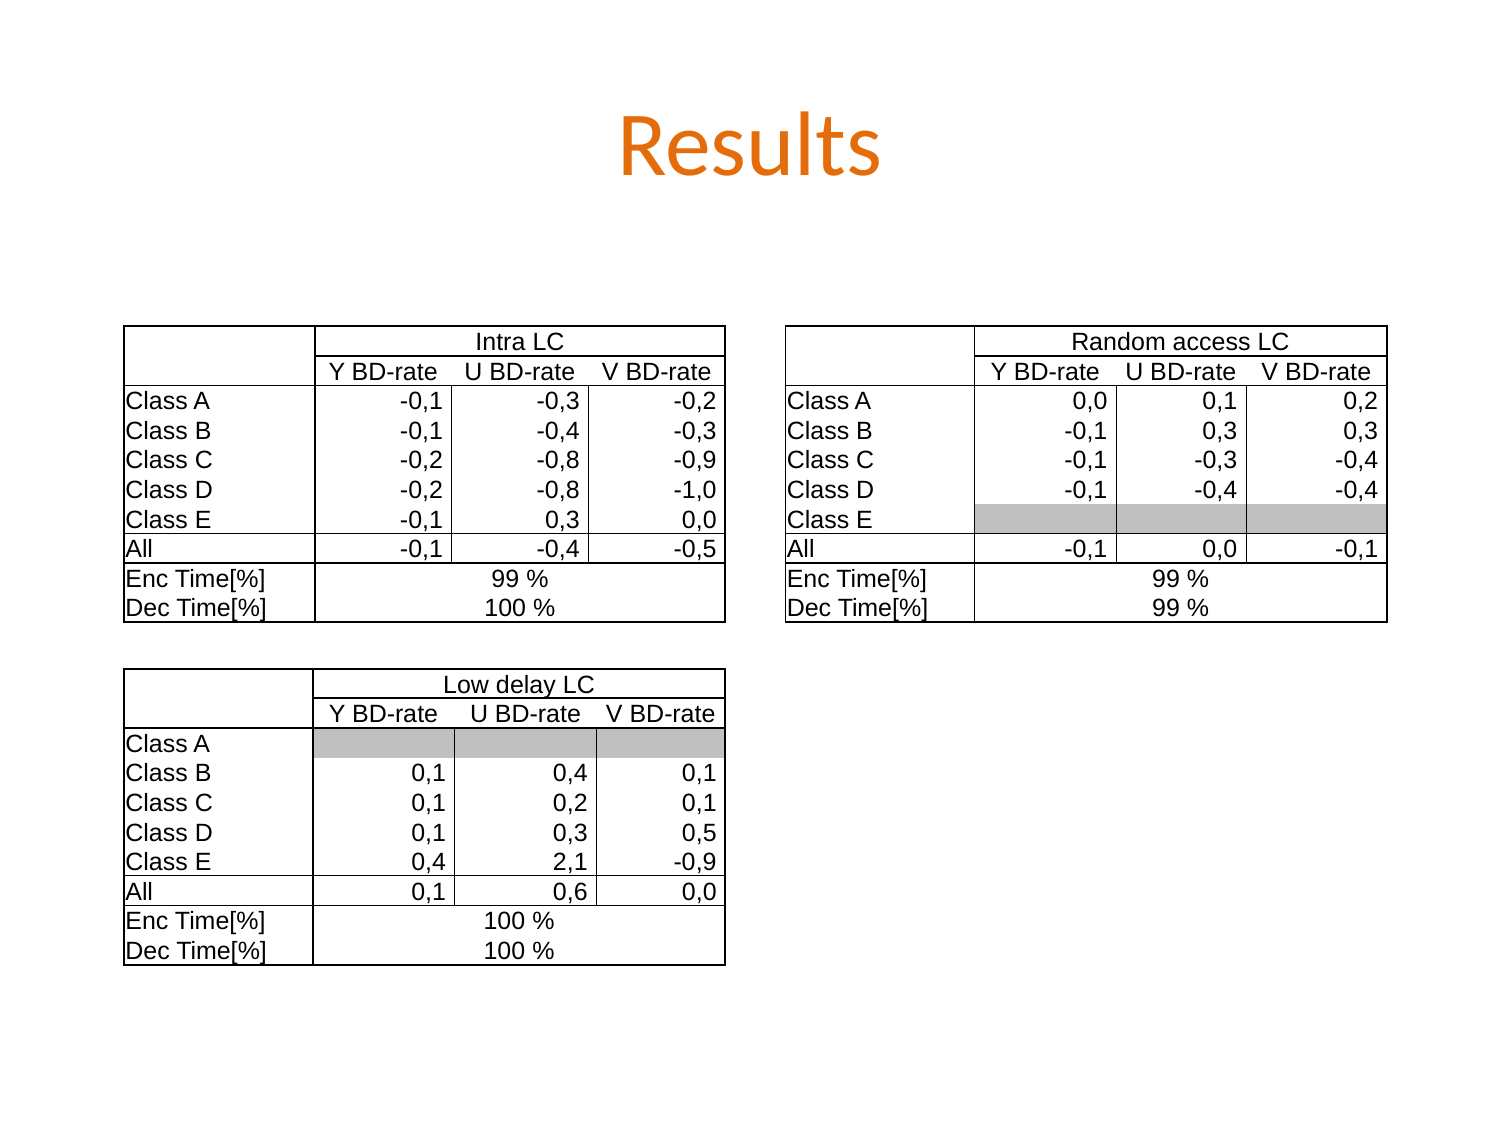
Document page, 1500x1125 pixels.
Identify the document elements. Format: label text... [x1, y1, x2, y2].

table_header [786, 327, 974, 385]
table_cell -0,1 [975, 415, 1116, 445]
table_cell Class C [786, 445, 974, 474]
table_cell -0,1 [316, 534, 451, 562]
table_cell V BD-rate [596, 699, 724, 727]
table_cell 100 % [314, 906, 724, 935]
table_cell -0,9 [589, 445, 724, 474]
table_cell 0,1 [597, 787, 724, 817]
table_cell -0,1 [316, 415, 451, 445]
table_cell Dec Time[%] [786, 593, 974, 621]
table_cell -0,1 [975, 474, 1116, 504]
table_cell 0,3 [1247, 415, 1386, 445]
table_cell -0,1 [316, 386, 451, 415]
table_cell V BD-rate [1246, 357, 1386, 385]
table_cell [1247, 504, 1386, 533]
table_cell -0,1 [975, 534, 1116, 562]
table_cell 99 % [316, 564, 724, 593]
table_cell -1,0 [589, 474, 724, 504]
table_cell 0,0 [597, 876, 724, 905]
table_cell 2,1 [455, 846, 596, 875]
table_cell [455, 729, 596, 758]
table_cell 0,1 [314, 817, 454, 846]
table_cell 0,3 [455, 817, 596, 846]
table_cell 0,1 [314, 876, 454, 905]
table_cell 0,3 [452, 504, 588, 533]
table_cell Enc Time[%] [125, 564, 314, 593]
table_cell Enc Time[%] [786, 564, 974, 593]
table_cell 0,0 [589, 504, 724, 533]
table_cell Class E [125, 846, 312, 875]
table_cell 0,1 [314, 758, 454, 787]
table_cell Dec Time[%] [125, 935, 312, 964]
table_cell Y BD-rate [975, 357, 1116, 385]
table_cell 0,4 [314, 846, 454, 875]
table_cell [314, 729, 454, 758]
table_cell Class D [125, 817, 312, 846]
table_cell Class A [125, 729, 312, 758]
table_cell Class A [125, 386, 314, 415]
table_cell Class D [125, 474, 314, 504]
table_cell 0,4 [455, 758, 596, 787]
table_cell 100 % [316, 593, 724, 621]
table_header [125, 670, 312, 698]
table_cell Class B [786, 415, 974, 445]
table_cell Class C [125, 787, 312, 817]
table_cell Y BD-rate [316, 357, 452, 385]
table_cell -0,1 [1247, 534, 1386, 562]
table_cell -0,3 [452, 386, 588, 415]
table_cell Enc Time[%] [125, 906, 312, 935]
table_cell 0,0 [975, 386, 1116, 415]
table_cell V BD-rate [588, 357, 724, 385]
table_cell -0,4 [452, 415, 588, 445]
table_cell All [786, 534, 974, 562]
table_cell -0,4 [1247, 474, 1386, 504]
table_cell 0,2 [1247, 386, 1386, 415]
table_cell [975, 504, 1116, 533]
table_cell [125, 698, 312, 727]
table_cell -0,1 [975, 445, 1116, 474]
table_cell U BD-rate [1116, 357, 1246, 385]
table_cell 99 % [975, 593, 1386, 621]
table_cell 0,6 [455, 876, 596, 905]
table_cell -0,2 [316, 474, 451, 504]
table_cell All [125, 876, 312, 905]
table_cell -0,4 [452, 534, 588, 562]
table_cell -0,9 [597, 846, 724, 875]
table_cell 0,1 [1117, 386, 1246, 415]
table_cell Y BD-rate [314, 699, 455, 727]
table_cell Class D [786, 474, 974, 504]
table_cell 0,0 [1117, 534, 1246, 562]
table_cell Class E [786, 504, 974, 533]
table_cell [597, 729, 724, 758]
table_cell -0,8 [452, 445, 588, 474]
table_cell -0,4 [1117, 474, 1246, 504]
table_cell Dec Time[%] [125, 593, 314, 621]
table_header [125, 327, 314, 385]
table_cell -0,2 [316, 445, 451, 474]
table_cell 0,2 [455, 787, 596, 817]
table_cell Class B [125, 758, 312, 787]
table_cell -0,2 [589, 386, 724, 415]
title Results [75, 45, 1425, 233]
table_cell 100 % [314, 935, 724, 964]
table_cell -0,8 [452, 474, 588, 504]
table_cell U BD-rate [452, 357, 588, 385]
table_cell -0,3 [1117, 445, 1246, 474]
table_cell 99 % [975, 564, 1386, 593]
table_cell Class A [786, 386, 974, 415]
table_cell U BD-rate [455, 699, 596, 727]
table_cell Class B [125, 415, 314, 445]
table_cell -0,1 [316, 504, 451, 533]
table_cell Class E [125, 504, 314, 533]
table_cell -0,4 [1247, 445, 1386, 474]
table_cell 0,1 [597, 758, 724, 787]
table_cell All [125, 534, 314, 562]
table_cell 0,5 [597, 817, 724, 846]
table_cell 0,1 [314, 787, 454, 817]
table_cell -0,3 [589, 415, 724, 445]
table_header Low delay LC [314, 670, 724, 697]
table_cell [1117, 504, 1246, 533]
table_header Random access LC [975, 327, 1386, 355]
table_cell Class C [125, 445, 314, 474]
table_header Intra LC [316, 327, 724, 355]
table_cell -0,5 [589, 534, 724, 562]
table_cell 0,3 [1117, 415, 1246, 445]
